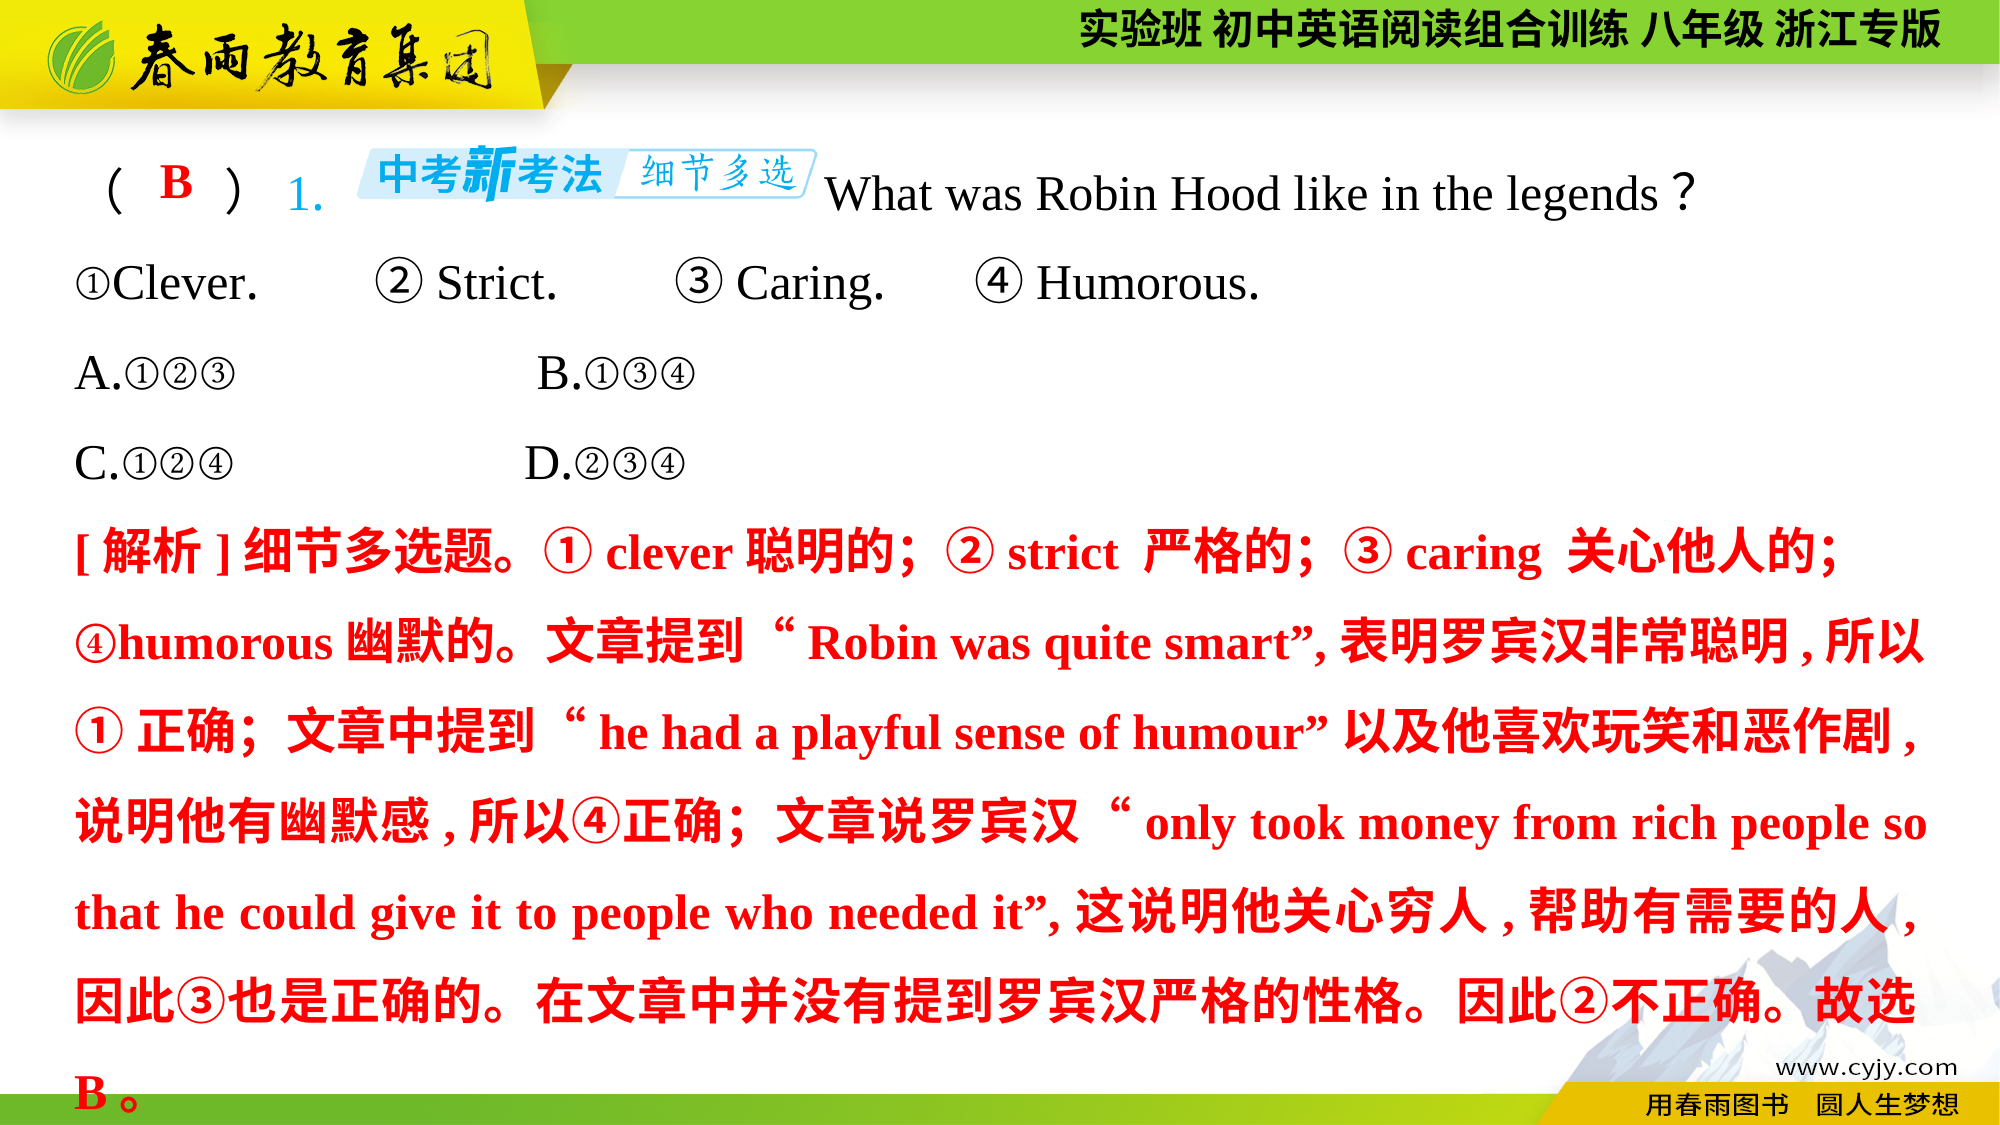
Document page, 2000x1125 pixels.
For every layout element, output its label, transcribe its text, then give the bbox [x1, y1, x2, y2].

text_box [解析]细节多选题。①clever聪明的；②strict 严格的；③caring 关心他人的； ④humorous幽默的。文章提到“Robin was quite smart”,表明罗宾汉非常聪明,所以 ①正确；文章中提到“he had a playful sense of humour”以及他喜欢玩笑和恶作剧,说明他有幽默感,所以④正确；文章说罗宾汉“only took money from rich people so that he could give it to people who needed it”,这说明他关心穷人,帮助有需要的人,因此③也是正确的。在文章中并没有提到罗宾汉严格的性格。因此②不正确。故选B。 [59, 502, 1944, 1125]
list （ ）1. What was Robin Hood like in the legends？ ①Clever. ②Strict. ③Caring. ④Humorous. A.①②③ B.①③④ C.①②④ D.②③④ [59, 122, 1944, 502]
text_box B [145, 141, 209, 216]
picture [0, 0, 2000, 1125]
picture [349, 139, 822, 205]
